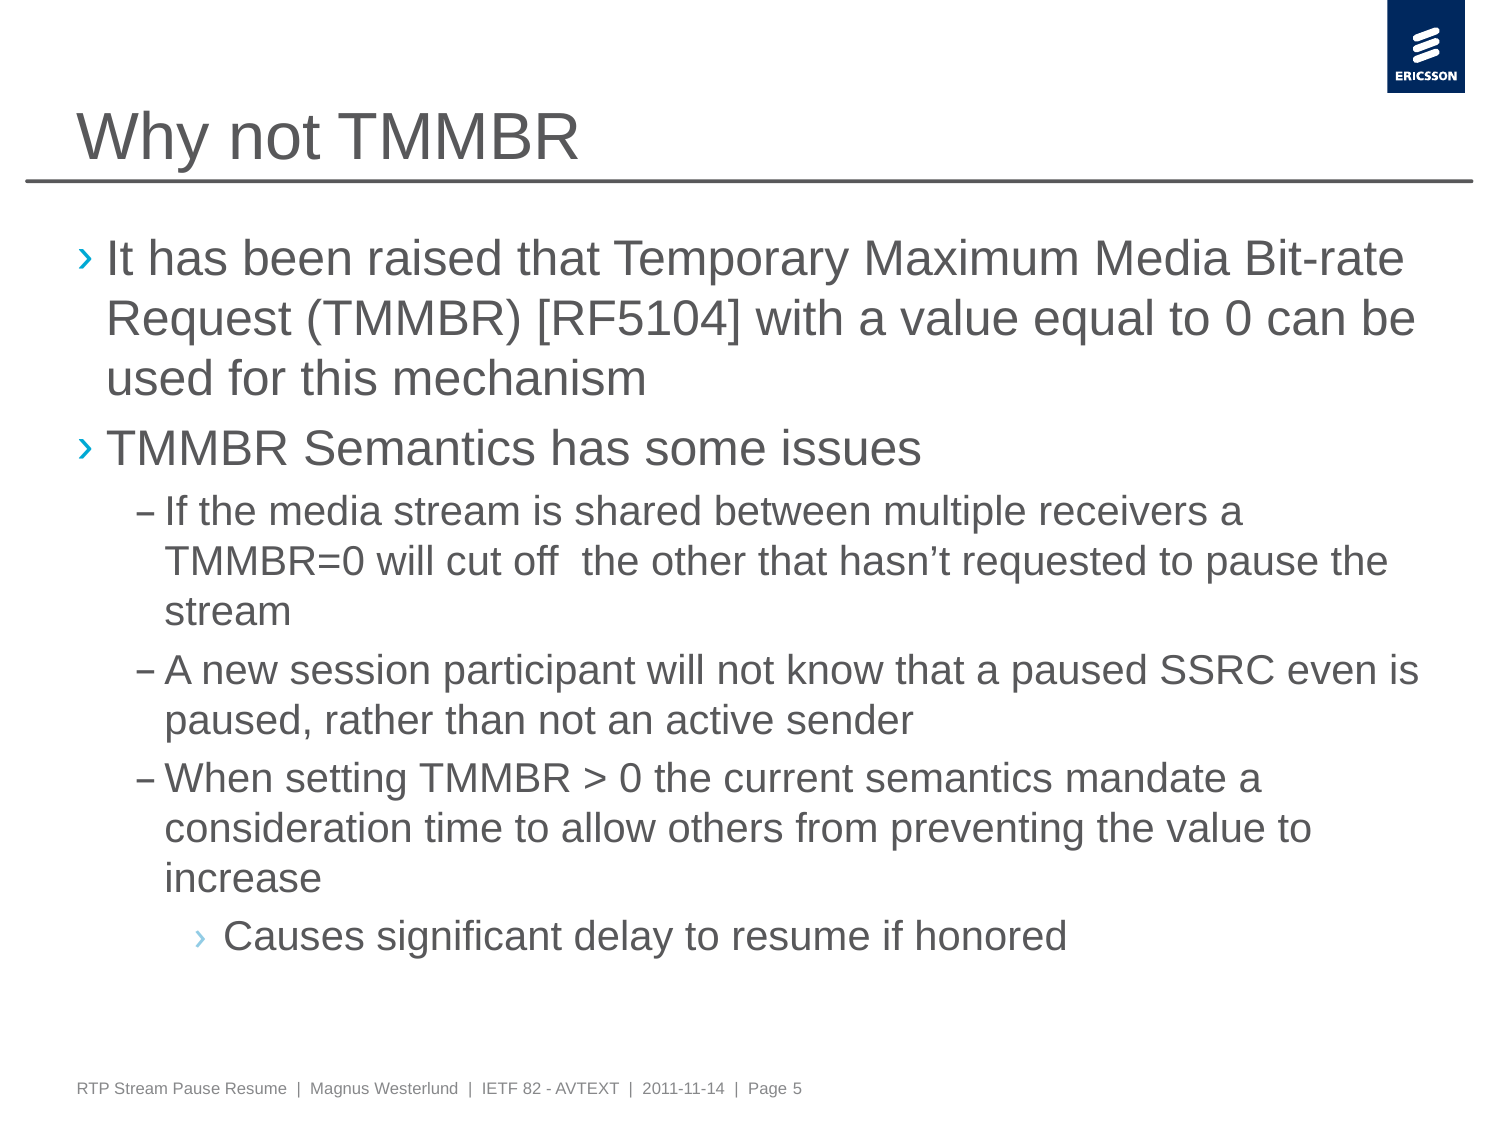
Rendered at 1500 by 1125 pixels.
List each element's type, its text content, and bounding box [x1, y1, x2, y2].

title Why not TMMBR [64, 91, 1349, 173]
list It has been raised that Temporary Maximum Media Bit-rate Request (TMMBR) [RF5104] with a value equal to 0 can be used for this mechanism TMMBR Semantics has some issues If the media stream is shared between multiple receivers a TMMBR=0 will cut off the other that hasn’t requested to pause the stream A new session participant will not know that a paused SSRC even is paused, rather than not an active sender When setting TMMBR > 0 the current semantics mandate a consideration time to allow others from preventing the value to increase Causes significant delay to resume if honored [64, 225, 1436, 929]
